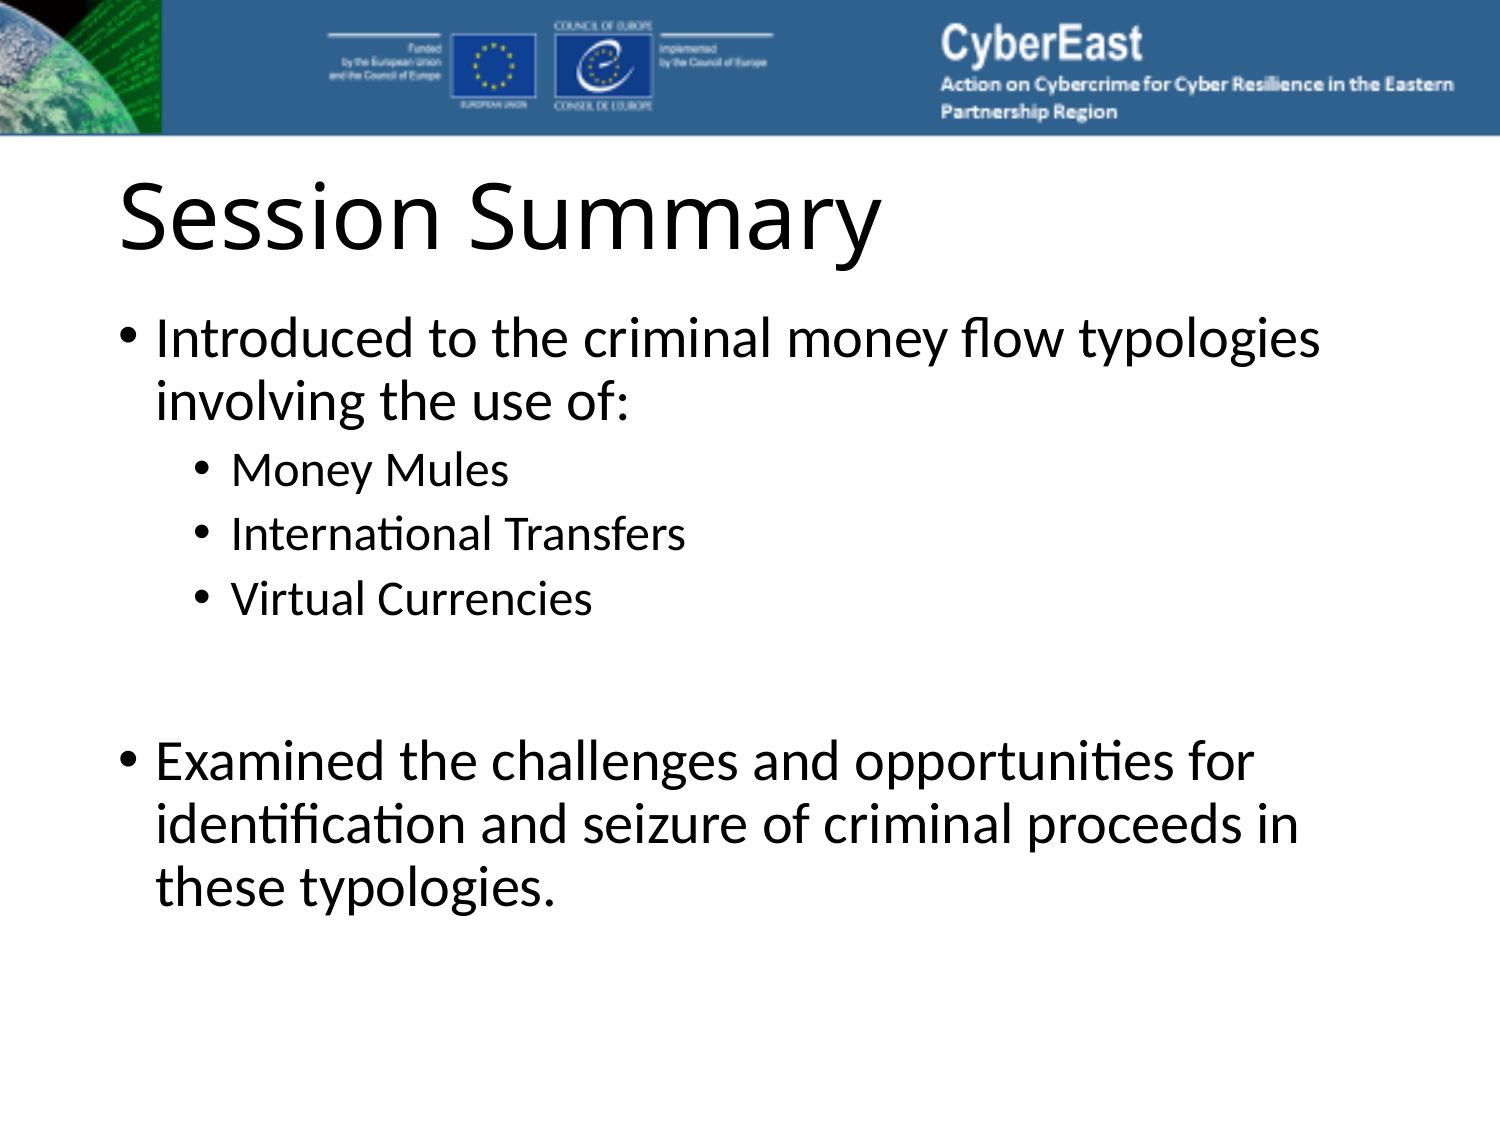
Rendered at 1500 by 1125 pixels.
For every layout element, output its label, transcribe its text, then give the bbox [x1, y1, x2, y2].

title Session Summary [103, 111, 1397, 299]
picture [0, 0, 1500, 1125]
list Introduced to the criminal money flow typologies involving the use of: Money Mules International Transfers Virtual Currencies Examined the challenges and opportunities for identification and seizure of criminal proceeds in these typologies. [103, 299, 1397, 1014]
